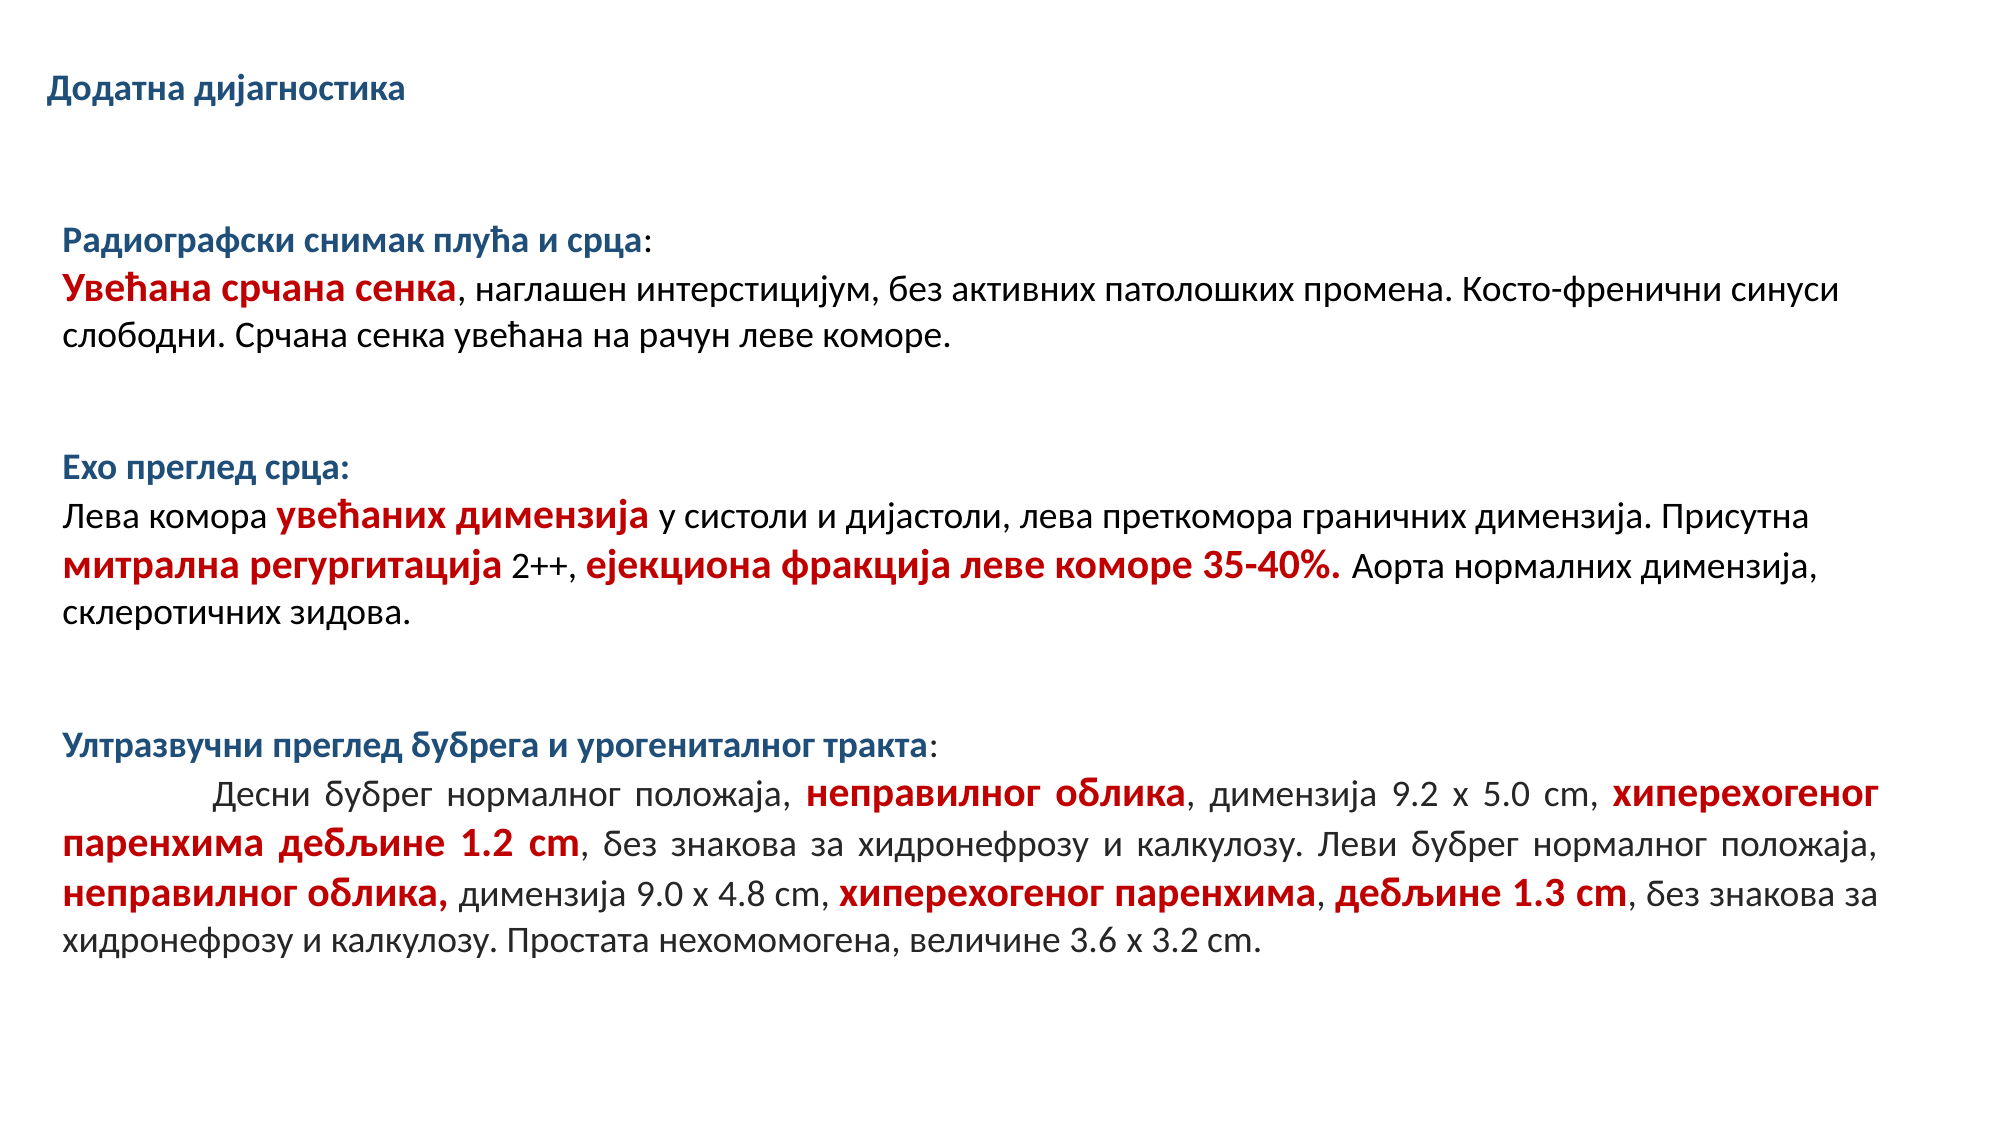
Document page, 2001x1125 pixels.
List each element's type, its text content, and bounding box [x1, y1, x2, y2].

text_box Додатна дијагностика [32, 56, 422, 116]
text_box Ехо преглед срца: Лева комора увећаних димензија у систоли и дијастоли, лева преткомора граничних димензија. Присутна митрална регургитација 2++, ејекциона фракција леве коморе 35-40%. Аорта нормалних димензија, склеротичних зидова. [47, 434, 1859, 640]
text_box Радиографски снимак плућа и срца: Увећана срчана сенка, наглашен интерстицијум, без активних патолошких промена. Косто-френични синуси слободни. Срчана сенка увећана на рачун леве коморе. [47, 207, 1894, 363]
text_box Ултразвучни преглед бубрега и урогениталног тракта: Десни бубрег нормалног положаја, неправилног облика, димензија 9.2 x 5.0 cm, хиперехoгеног паренхима дебљине 1.2 cm, без знакова за хидронефрозу и калкулозу. Леви бубрег нормалног положаја, неправилног облика, димензија 9.0 x 4.8 cm, хиперехогеног паренхима, дебљине 1.3 cm, без знакова за хидронефрозу и калкулозу. Простата нехомомогена, величине 3.6 x 3.2 cm. [47, 712, 1894, 968]
